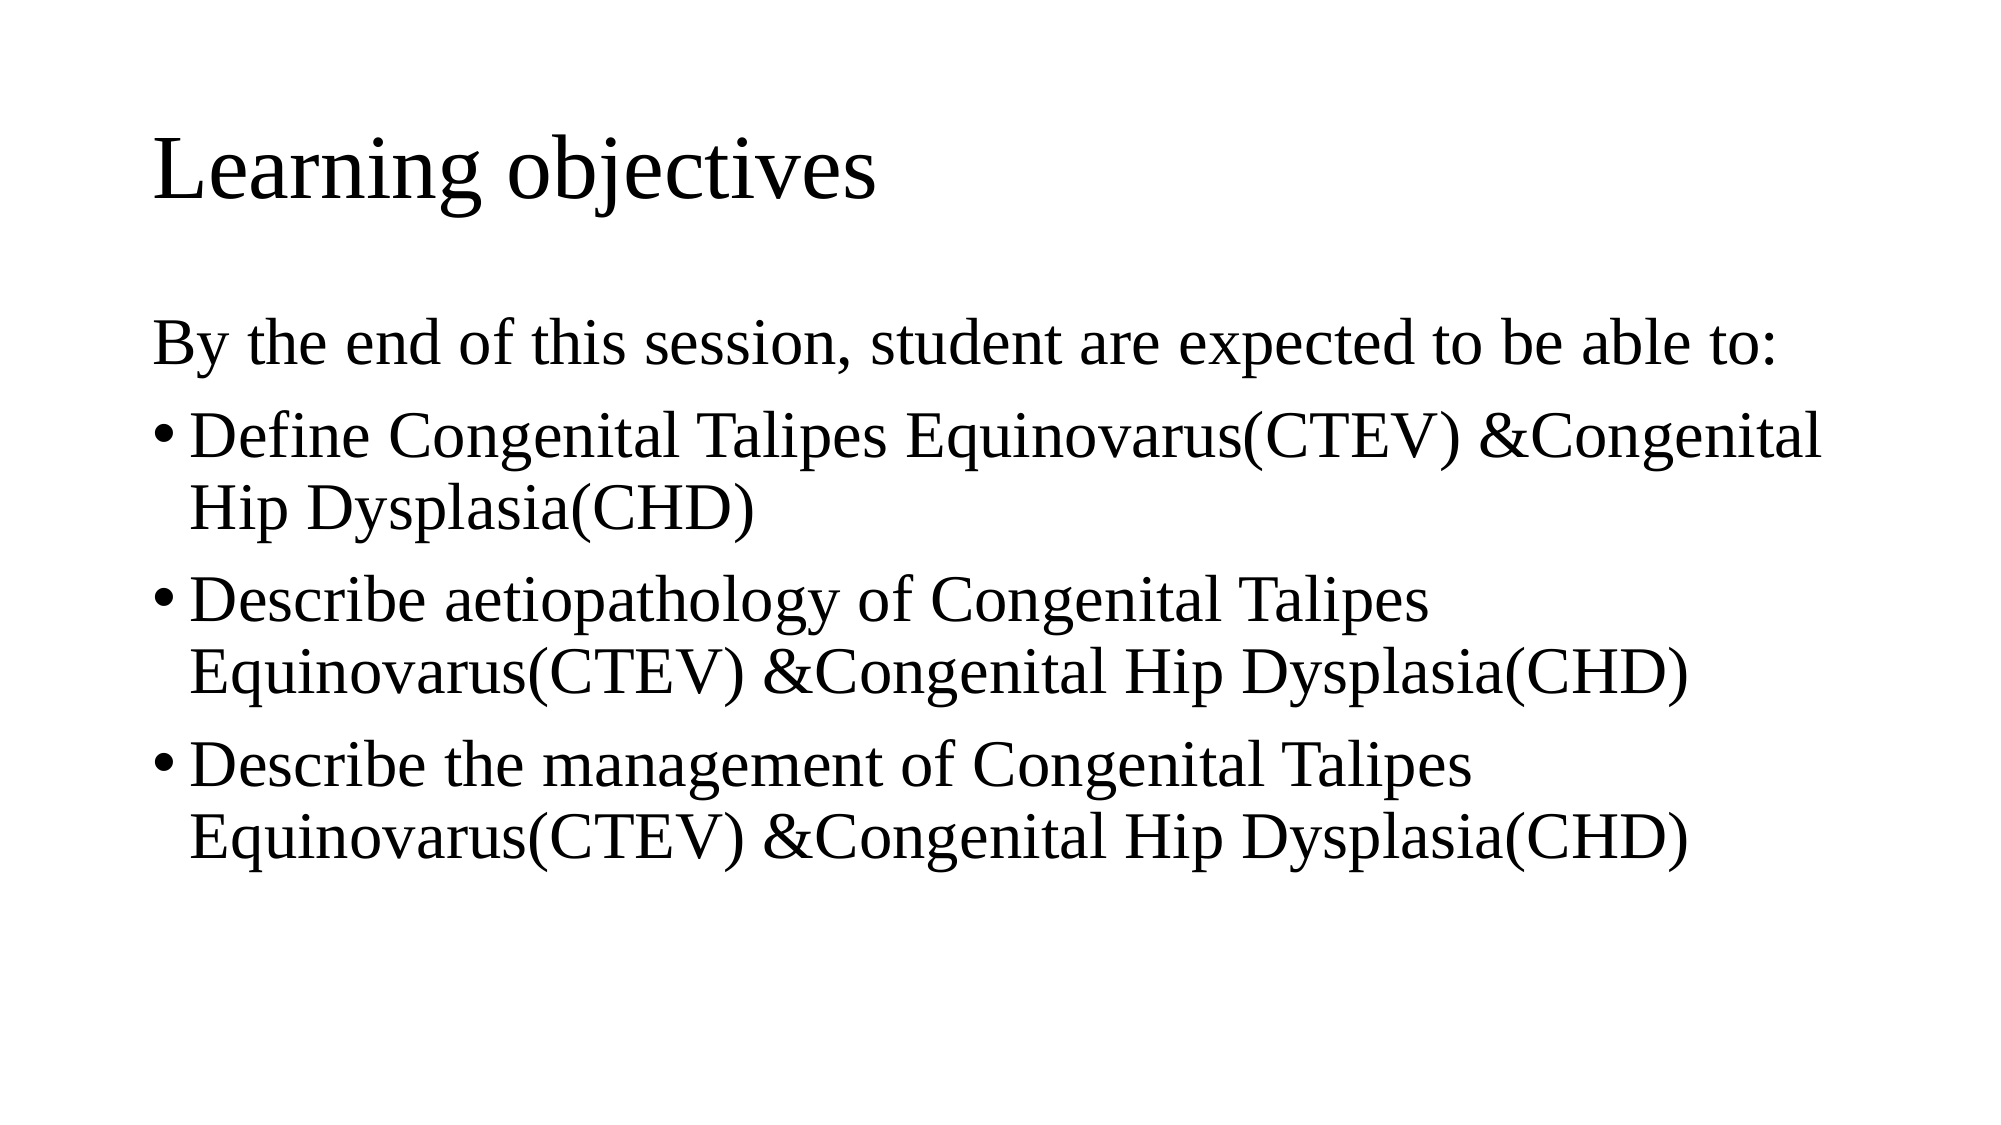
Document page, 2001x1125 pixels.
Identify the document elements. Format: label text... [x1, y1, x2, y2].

title Learning objectives [137, 59, 1863, 278]
list By the end of this session, student are expected to be able to: Define Congenital Talipes Equinovarus(CTEV) &Congenital Hip Dysplasia(CHD) Describe aetiopathology of Congenital Talipes Equinovarus(CTEV) &Congenital Hip Dysplasia(CHD) Describe the management of Congenital Talipes Equinovarus(CTEV) &Congenital Hip Dysplasia(CHD) [137, 299, 1863, 1014]
